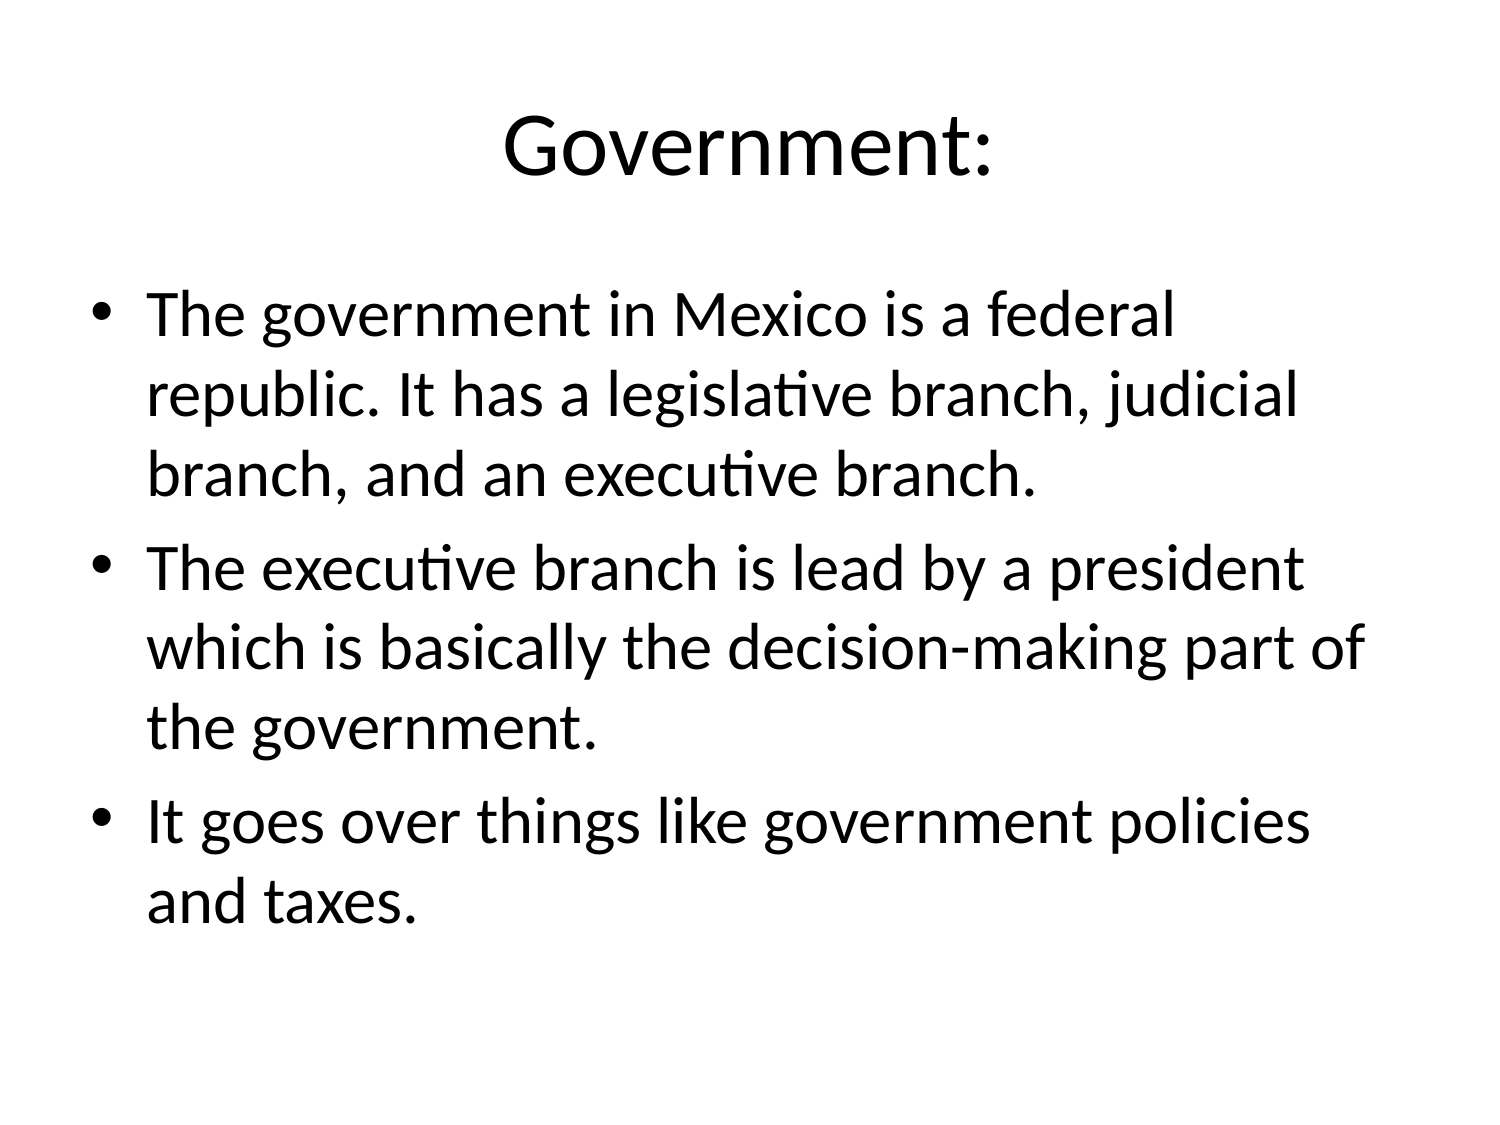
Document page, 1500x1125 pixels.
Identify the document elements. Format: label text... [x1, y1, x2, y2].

title Government: [74, 44, 1426, 233]
list The government in Mexico is a federal republic. It has a legislative branch, judicial branch, and an executive branch. The executive branch is lead by a president which is basically the decision-making part of the government. It goes over things like government policies and taxes. [74, 262, 1426, 1006]
